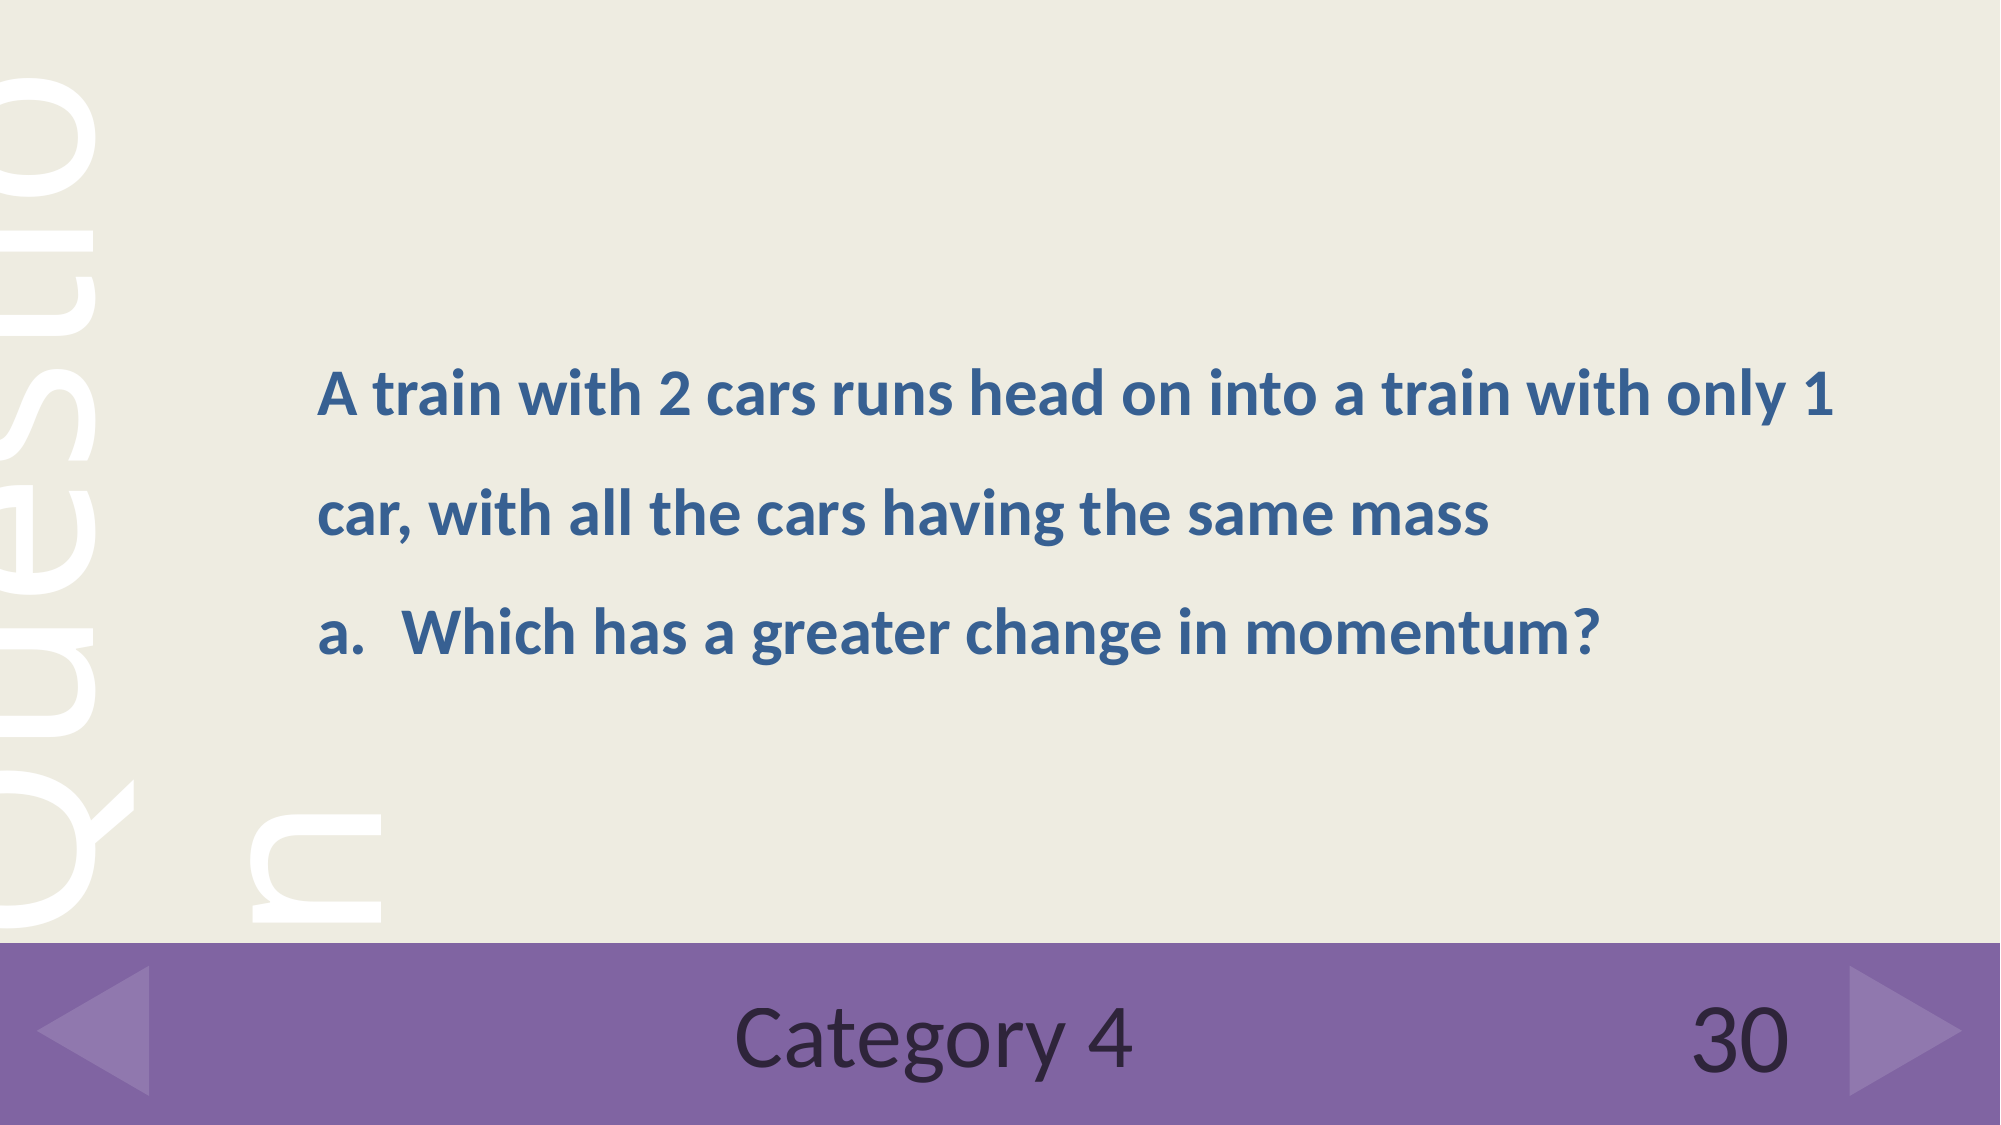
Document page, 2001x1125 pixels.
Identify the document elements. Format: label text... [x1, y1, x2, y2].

list A train with 2 cars runs head on into a train with only 1 car, with all the cars having the same mass Which has a greater change in momentum? [302, 138, 1866, 839]
title Category 4 [34, 937, 1835, 1125]
